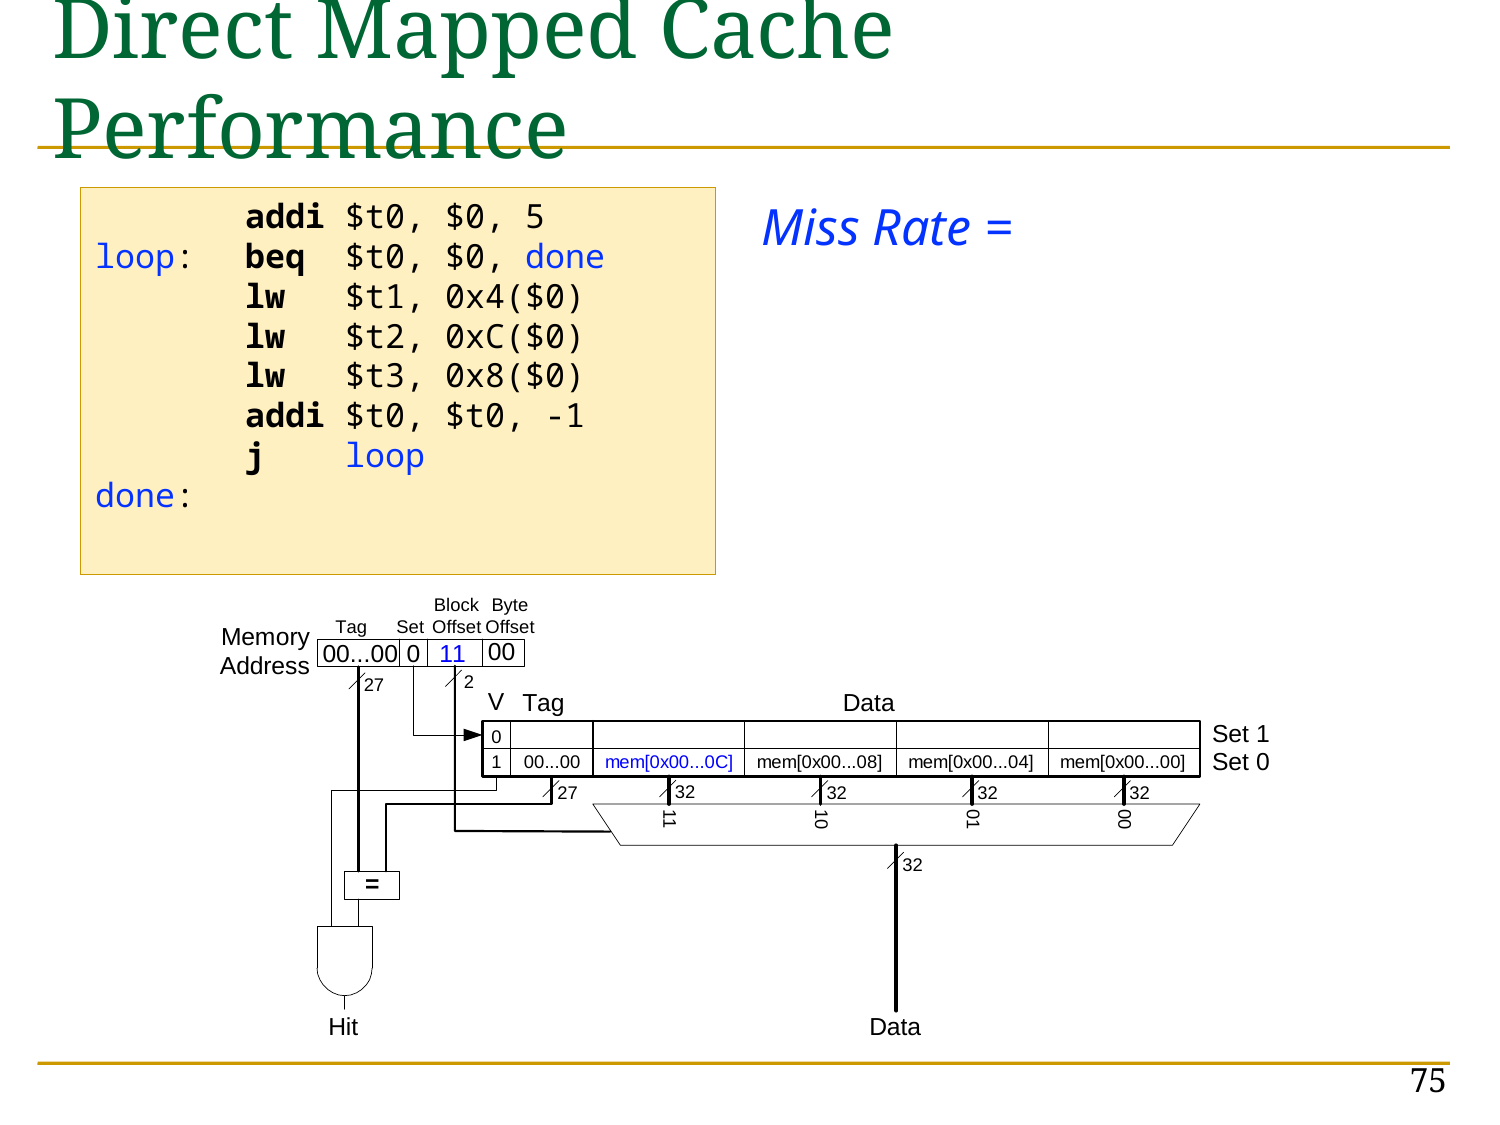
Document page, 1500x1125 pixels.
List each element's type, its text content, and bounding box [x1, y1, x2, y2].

list Miss Rate = [746, 187, 1382, 575]
list addi $t0, $0, 5 loop: beq $t0, $0, done lw $t1, 0x4($0) lw $t2, 0xC($0) lw $t3, 0x8($0) addi $t0, $t0, -1 j loop done: [80, 187, 716, 575]
title Direct Mapped Cache Performance [37, 0, 1385, 150]
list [199, 587, 1302, 1048]
text_box 75 [1111, 1036, 1462, 1112]
